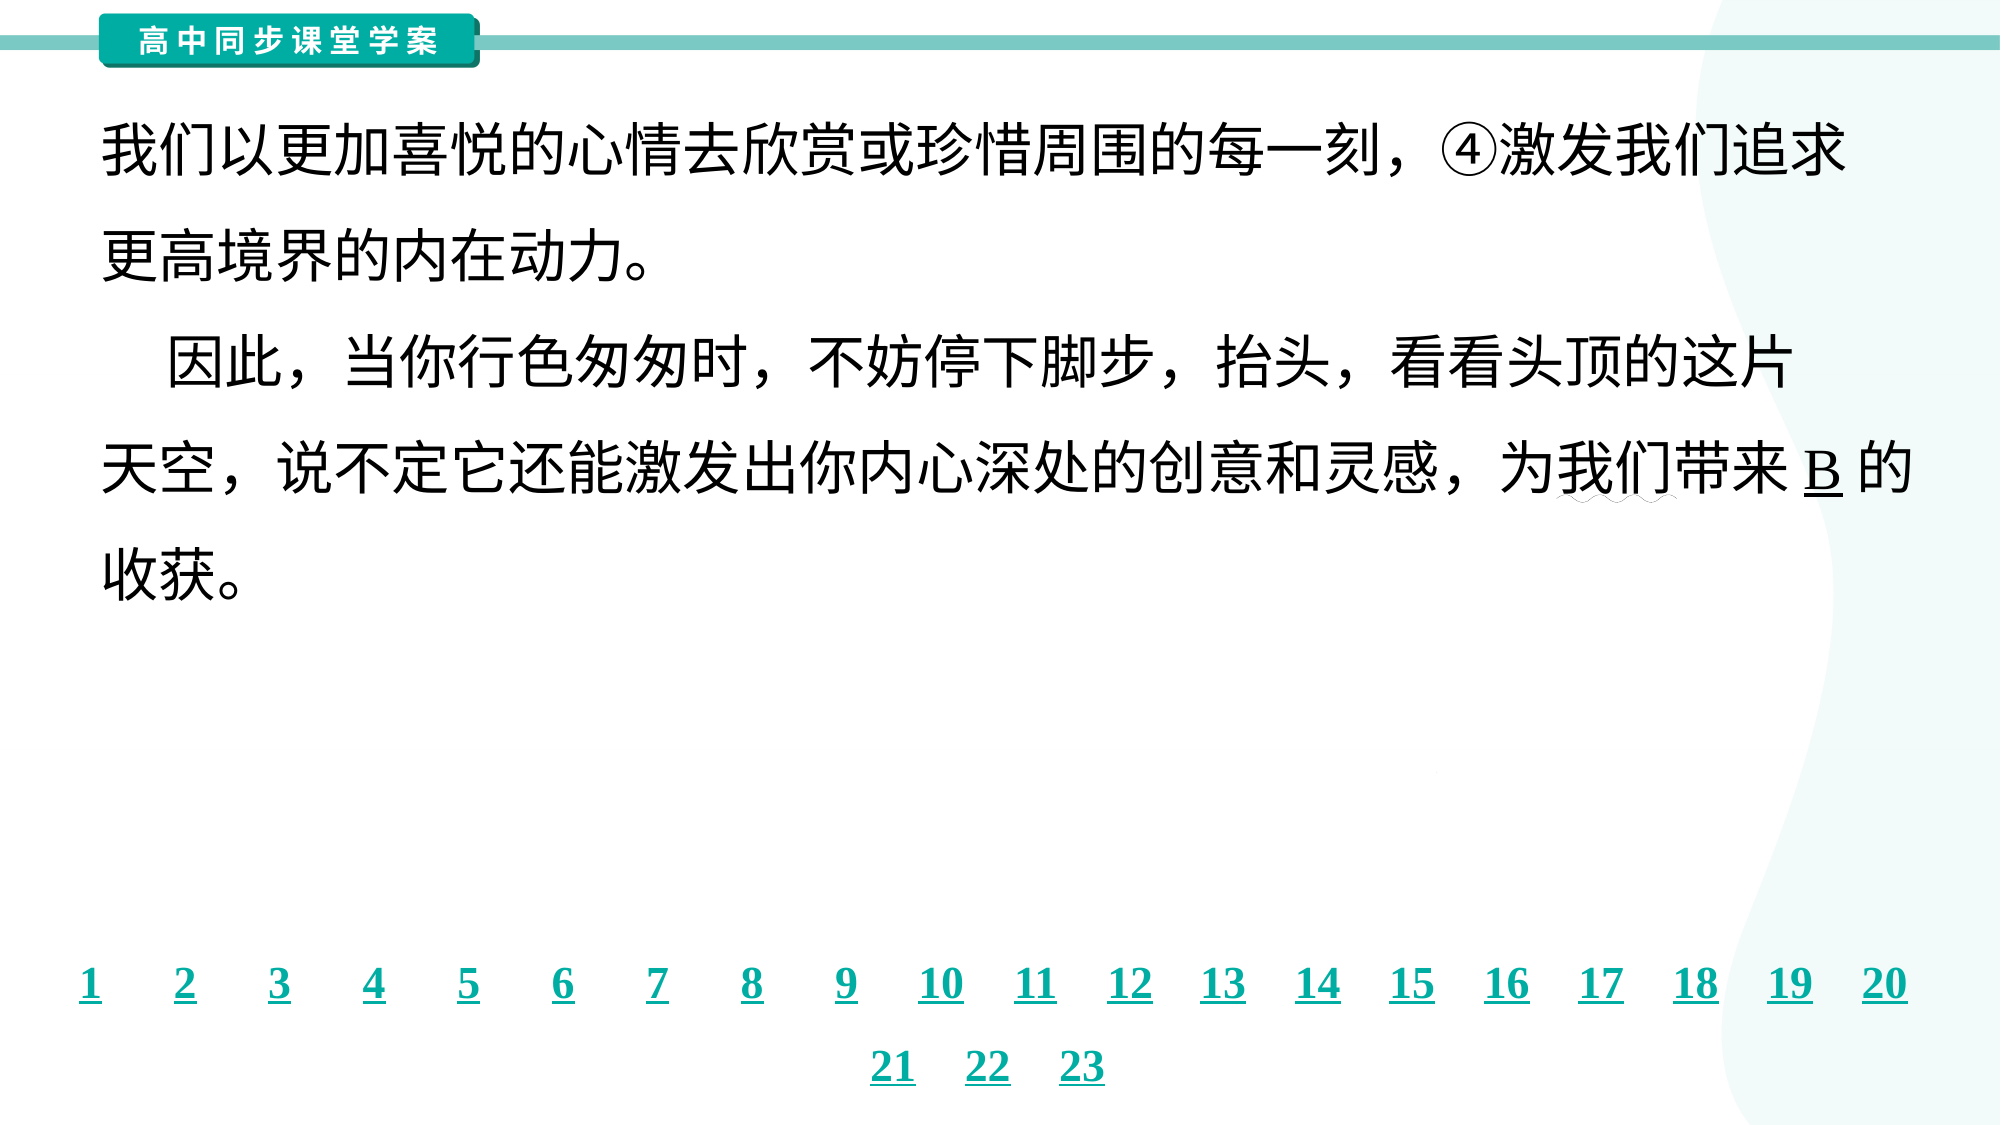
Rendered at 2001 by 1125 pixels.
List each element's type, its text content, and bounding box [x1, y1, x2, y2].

picture [0, 0, 2000, 1125]
text_box 我们以更加喜悦的心情去欣赏或珍惜周围的每一刻，④激发我们追求 更高境界的内在动力。 因此，当你行色匆匆时，不妨停下脚步，抬头，看看头顶的这片 天空，说不定它还能激发出你内心深处的创意和灵感，为我们带来B的 收获。 [100, 76, 1899, 608]
